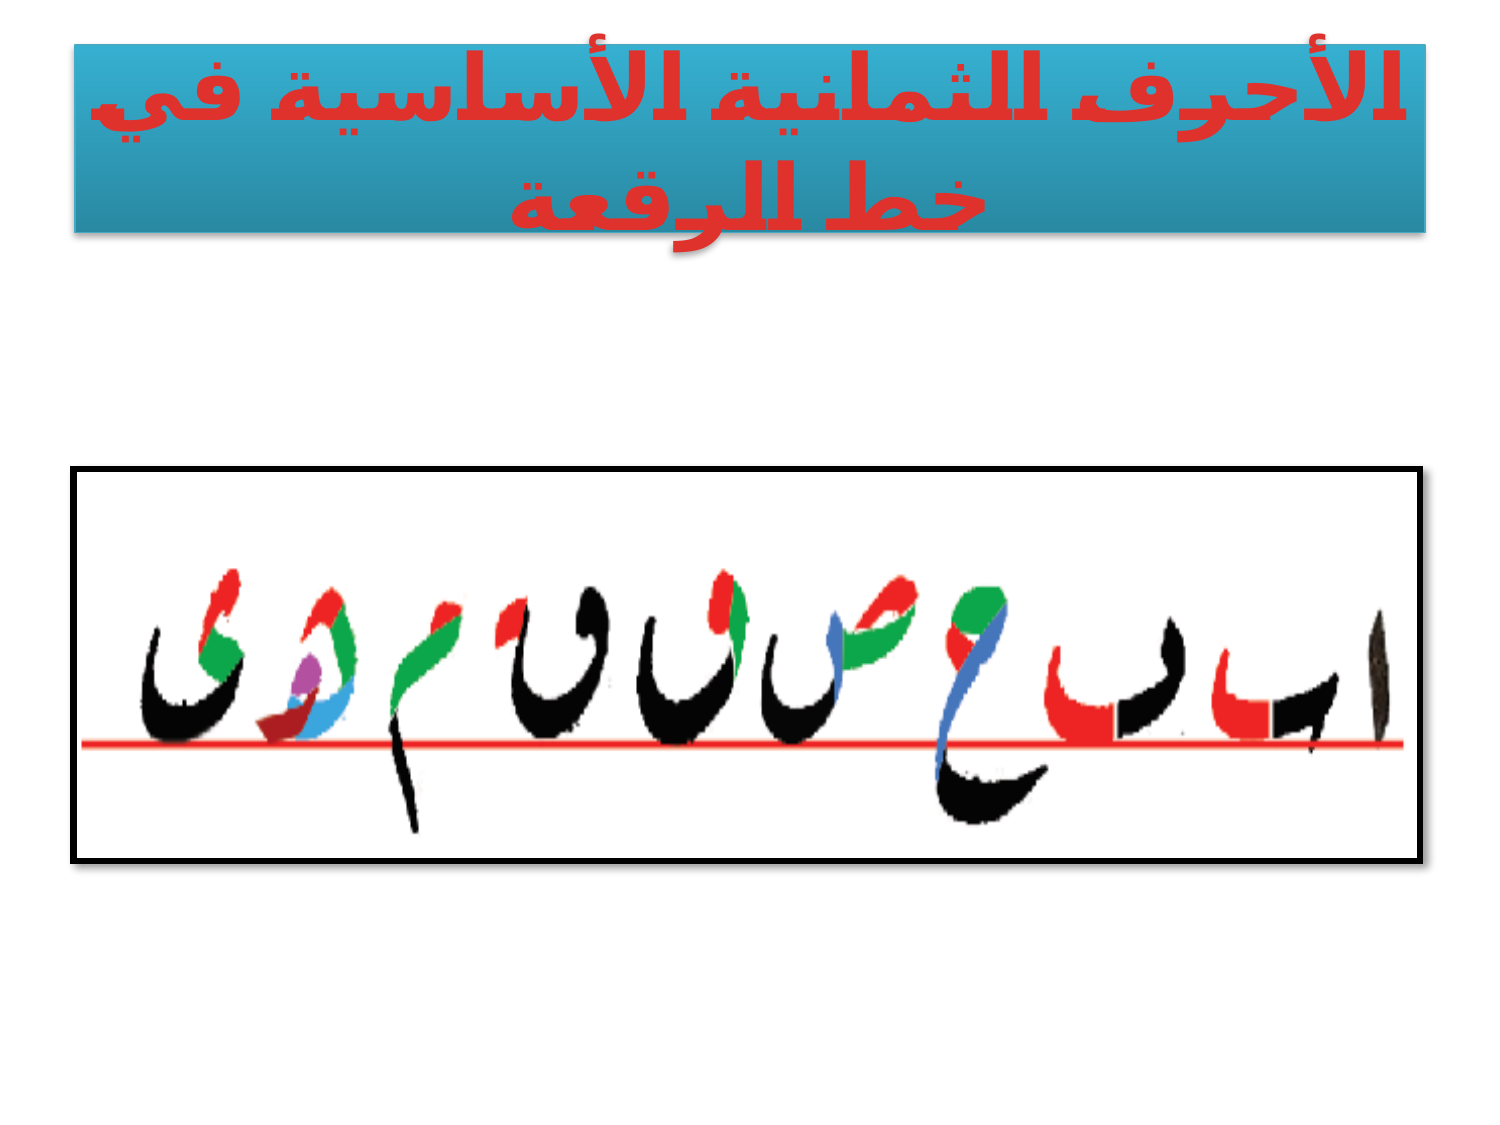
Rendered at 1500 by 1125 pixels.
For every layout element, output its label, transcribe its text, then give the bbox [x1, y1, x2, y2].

title الأحرف الثمانية الأساسية في خط الرقعة [74, 44, 1426, 233]
picture [76, 472, 1418, 858]
